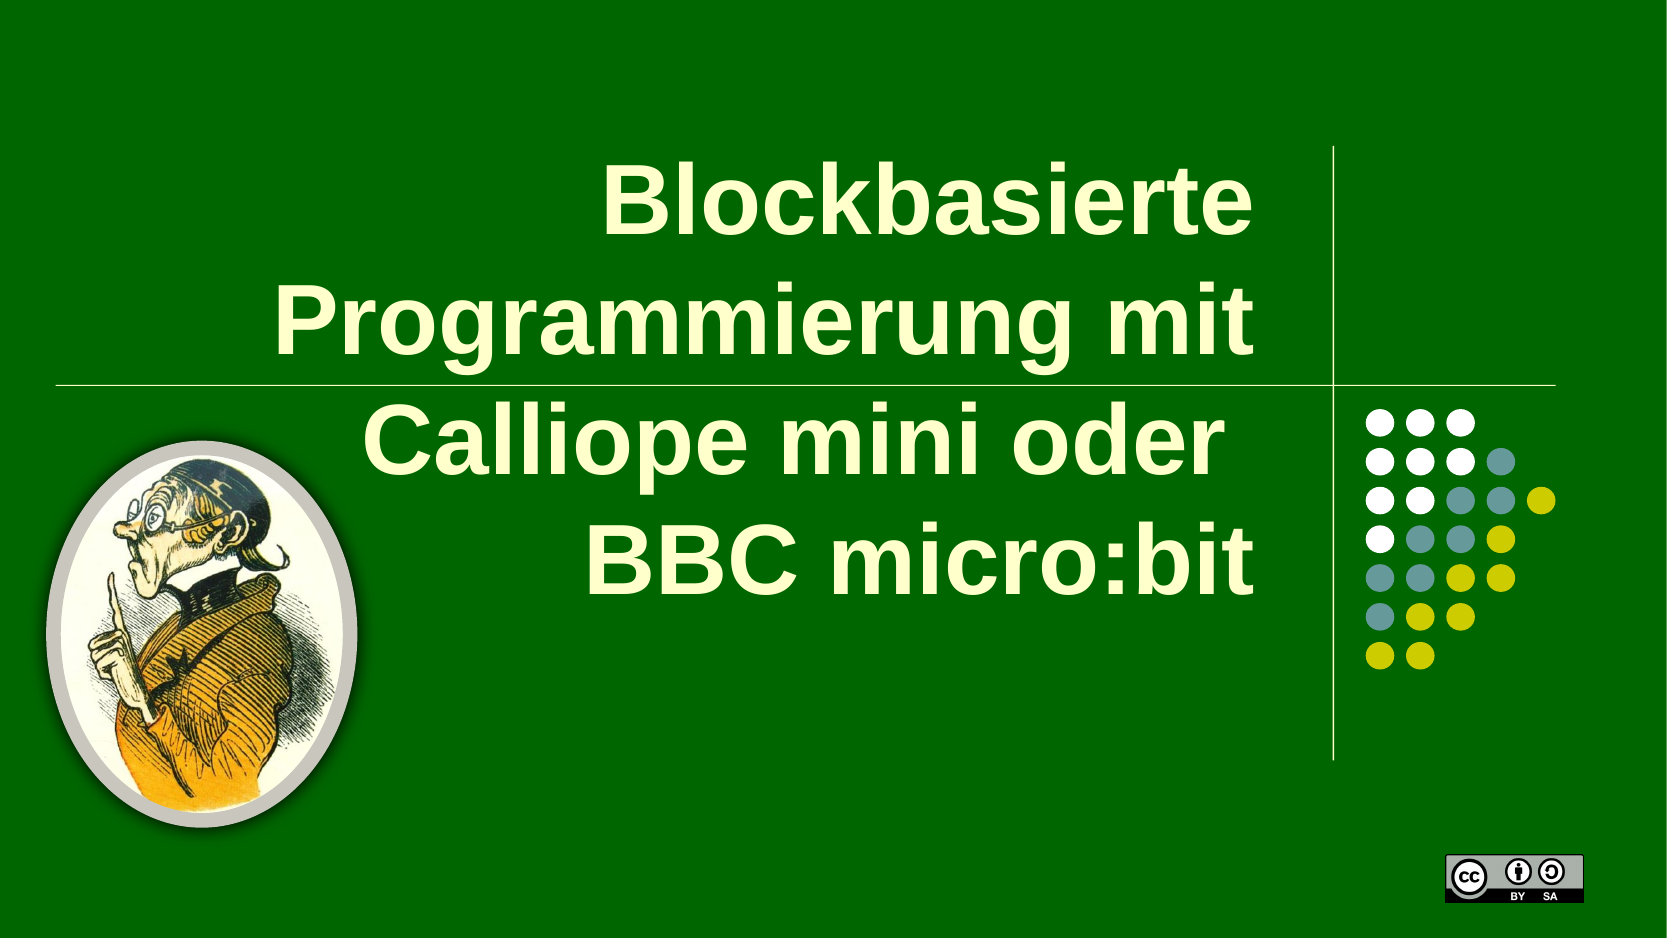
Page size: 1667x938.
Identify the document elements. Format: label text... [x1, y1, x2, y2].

picture [61, 478, 342, 813]
picture [1445, 854, 1584, 903]
title Blockbasierte Programmierung mit Calliope mini oder BBC micro:bit [135, 63, 1271, 623]
